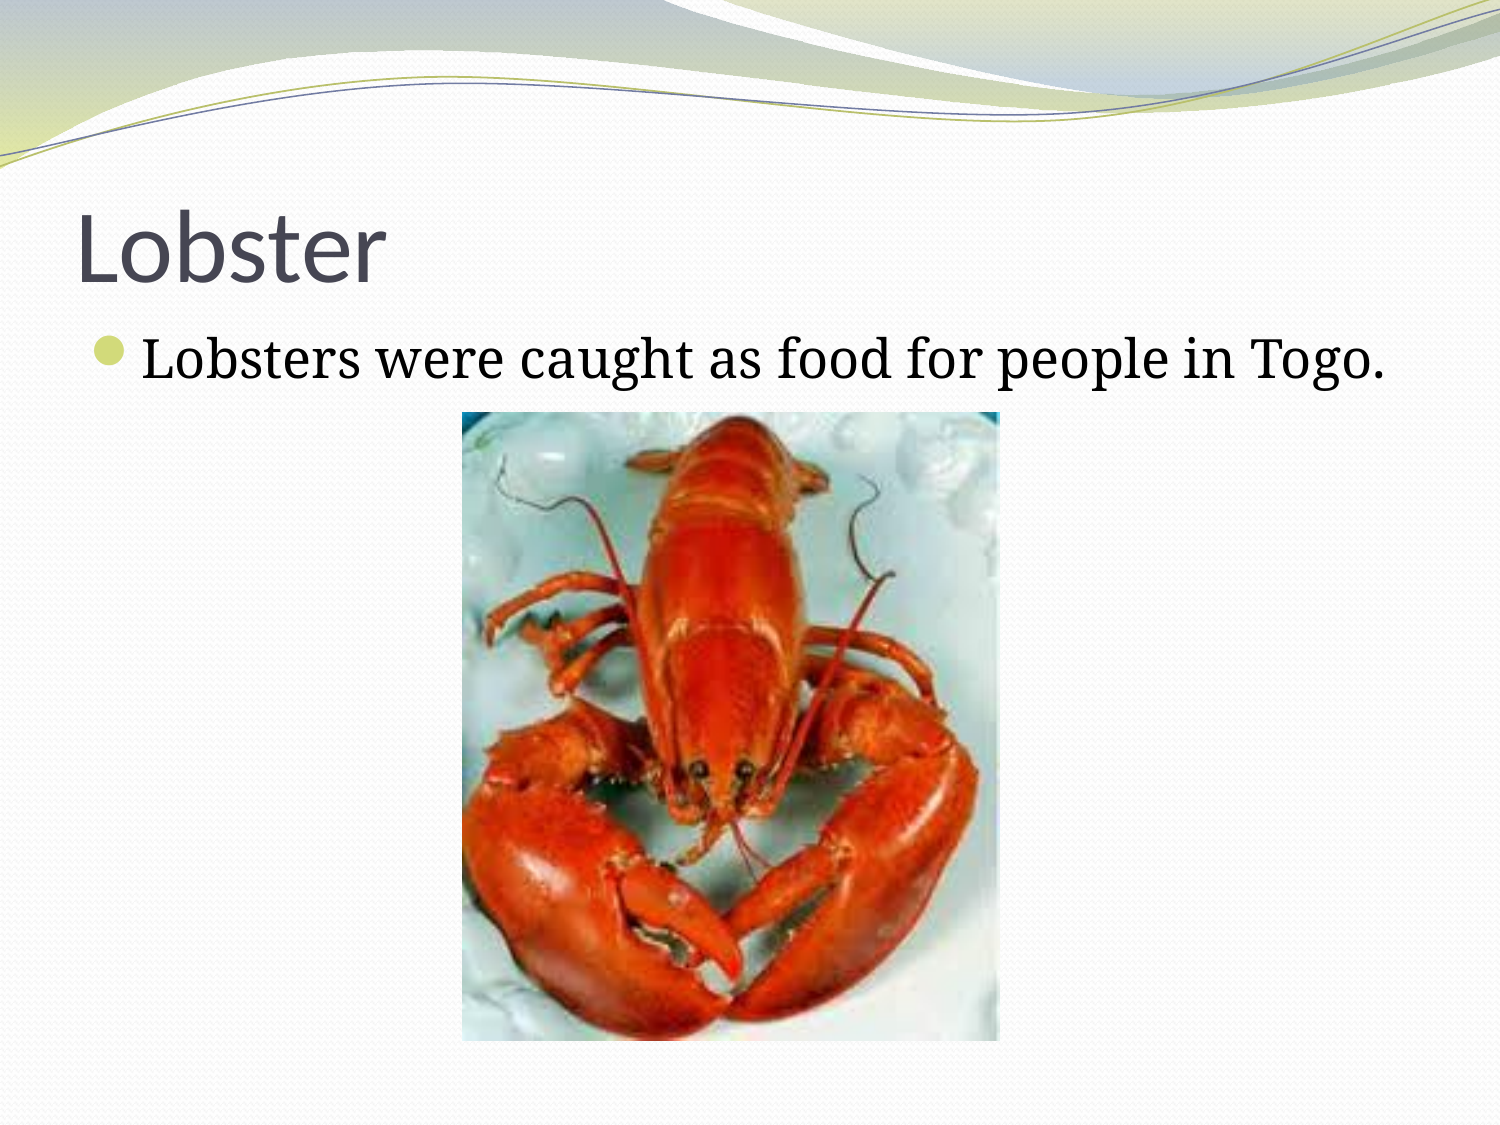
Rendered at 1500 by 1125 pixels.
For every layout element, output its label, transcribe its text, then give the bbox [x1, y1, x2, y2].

picture [462, 412, 1001, 1041]
list Lobsters were caught as food for people in Togo. [75, 317, 1425, 1038]
title Lobster [75, 115, 1425, 303]
